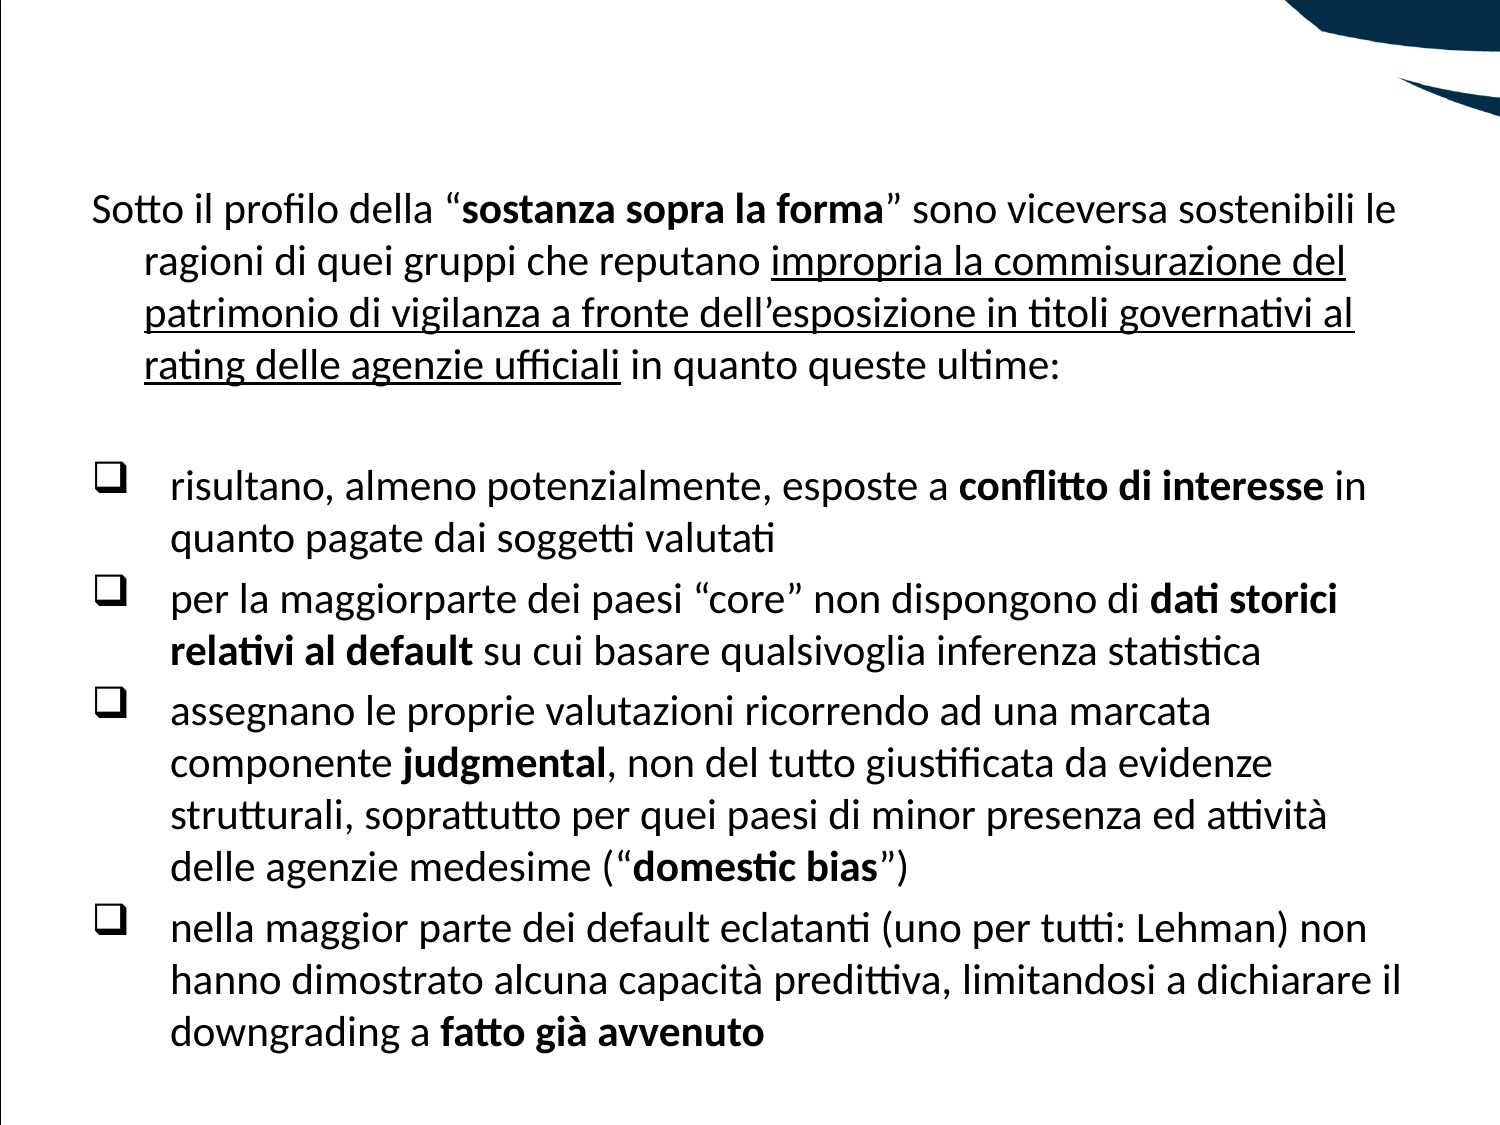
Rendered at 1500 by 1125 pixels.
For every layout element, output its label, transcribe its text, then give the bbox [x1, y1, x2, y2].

list Sotto il profilo della “sostanza sopra la forma” sono viceversa sostenibili le ragioni di quei gruppi che reputano impropria la commisurazione del patrimonio di vigilanza a fronte dell’esposizione in titoli governativi al rating delle agenzie ufficiali in quanto queste ultime: risultano, almeno potenzialmente, esposte a conflitto di interesse in quanto pagate dai soggetti valutati per la maggiorparte dei paesi “core” non dispongono di dati storici relativi al default su cui basare qualsivoglia inferenza statistica assegnano le proprie valutazioni ricorrendo ad una marcata componente judgmental, non del tutto giustificata da evidenze strutturali, soprattutto per quei paesi di minor presenza ed attività delle agenzie medesime (“domestic bias”) nella maggior parte dei default eclatanti (uno per tutti: Lehman) non hanno dimostrato alcuna capacità predittiva, limitandosi a dichiarare il downgrading a fatto già avvenuto (Vernazza D., Rees A., Nielsen E.F., Gkionakis V.- The Damaging Bias of Sovereign Ratings - Unicredit Global Themes Series – Marzo 2014) [76, 172, 1427, 1125]
picture [0, 0, 1500, 1125]
